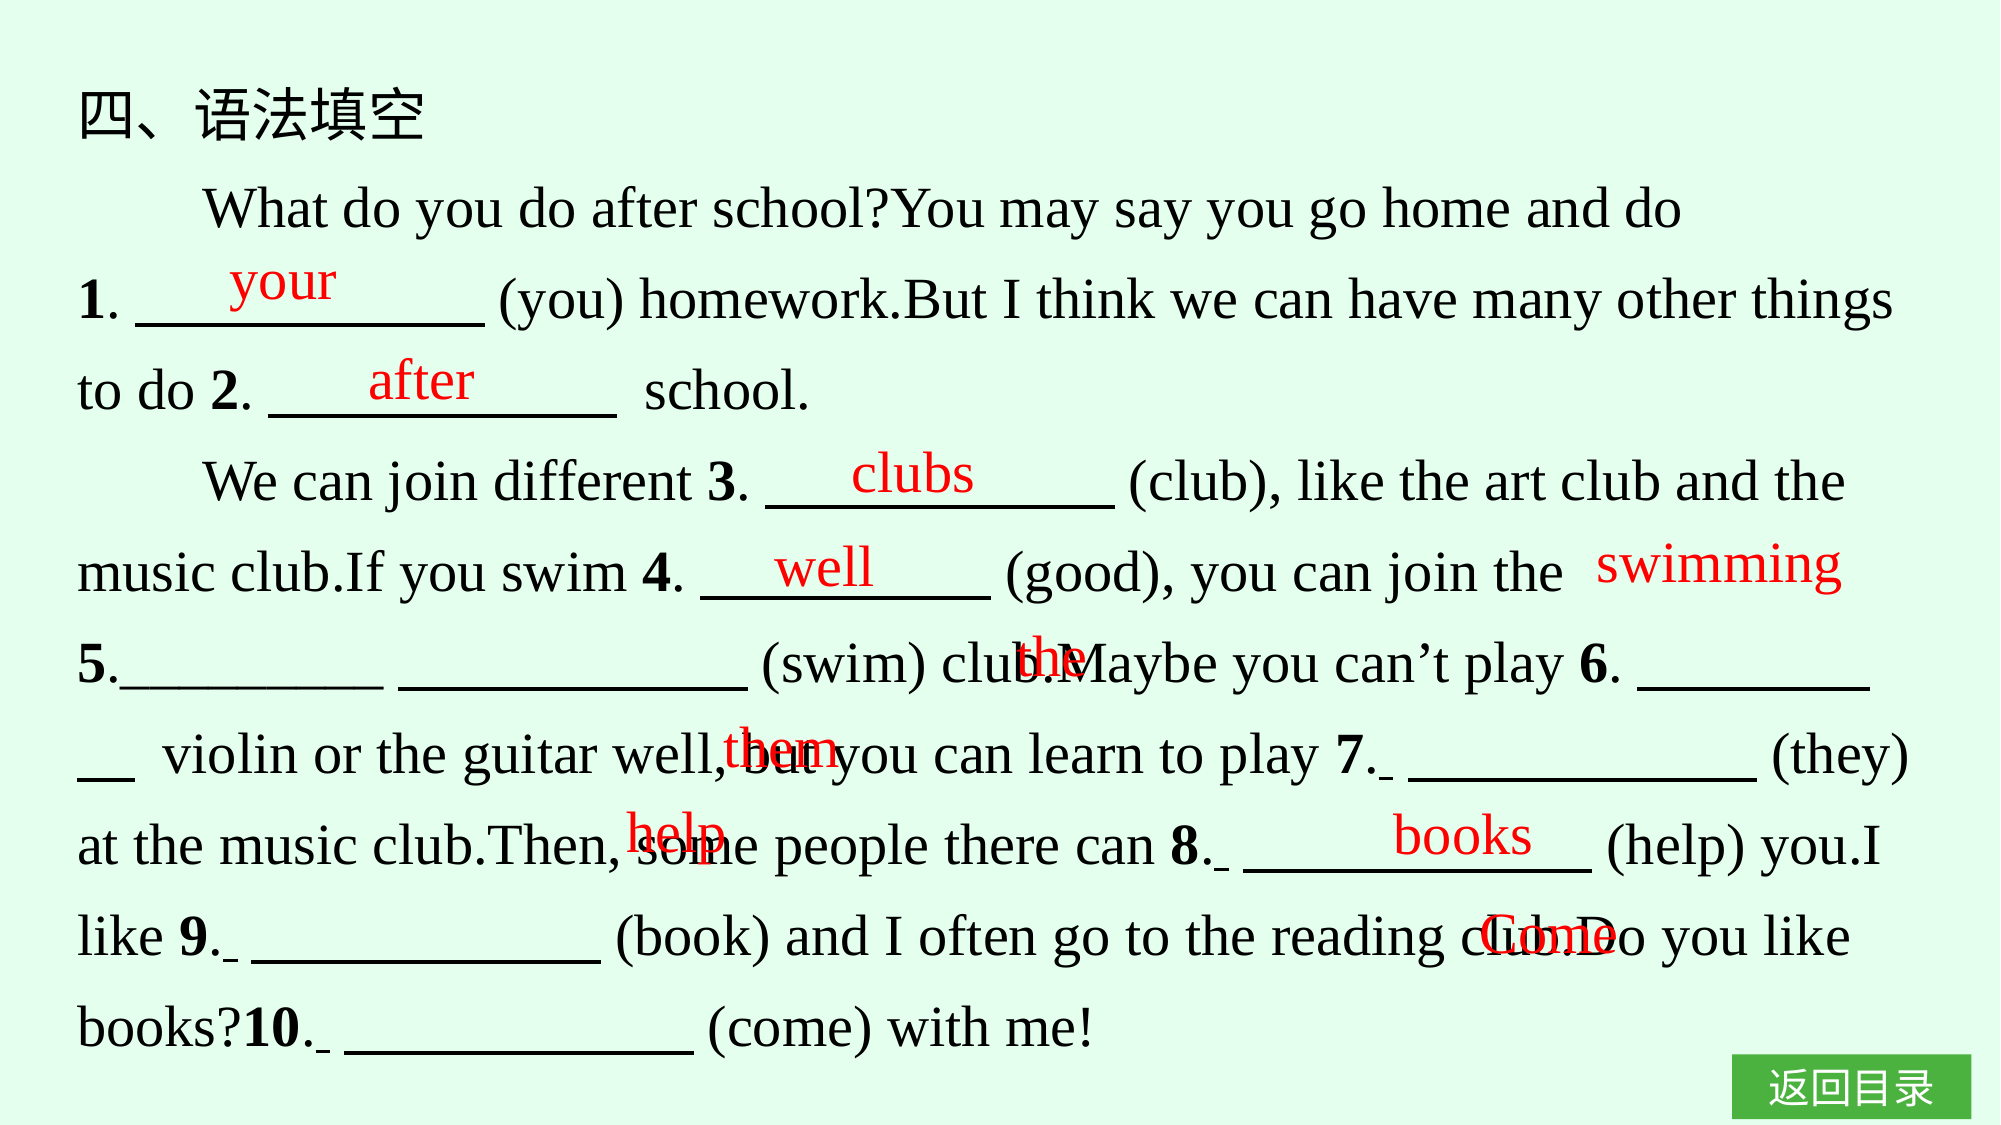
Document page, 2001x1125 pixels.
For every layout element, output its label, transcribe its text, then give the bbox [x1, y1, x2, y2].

text_box swimming [1582, 503, 1931, 602]
text_box your [214, 219, 352, 319]
text_box well [759, 506, 890, 606]
text_box clubs [837, 412, 991, 512]
text_box Come [1464, 873, 1634, 973]
text_box after [353, 320, 490, 419]
text_box them [708, 687, 855, 787]
text_box books [1378, 774, 1549, 874]
text_box the [1001, 596, 1175, 695]
text_box help [611, 772, 743, 872]
text_box 四、语法填空 What do you do after school?You may say you go home and do 1. (you) homework.But I think we can have many other things to do 2. school. We can join different 3. (club), like the art club and the music club.If you swim 4. (good), you can join the 5._________ (swim) club.Maybe you can’t play 6. violin or the guitar well, but you can learn to play 7. (they) at the music club.Then, some people there can 8. (help) you.I like 9. (book) and I often go to the reading club.Do you like books?10. (come) with me! [62, 50, 1938, 1066]
